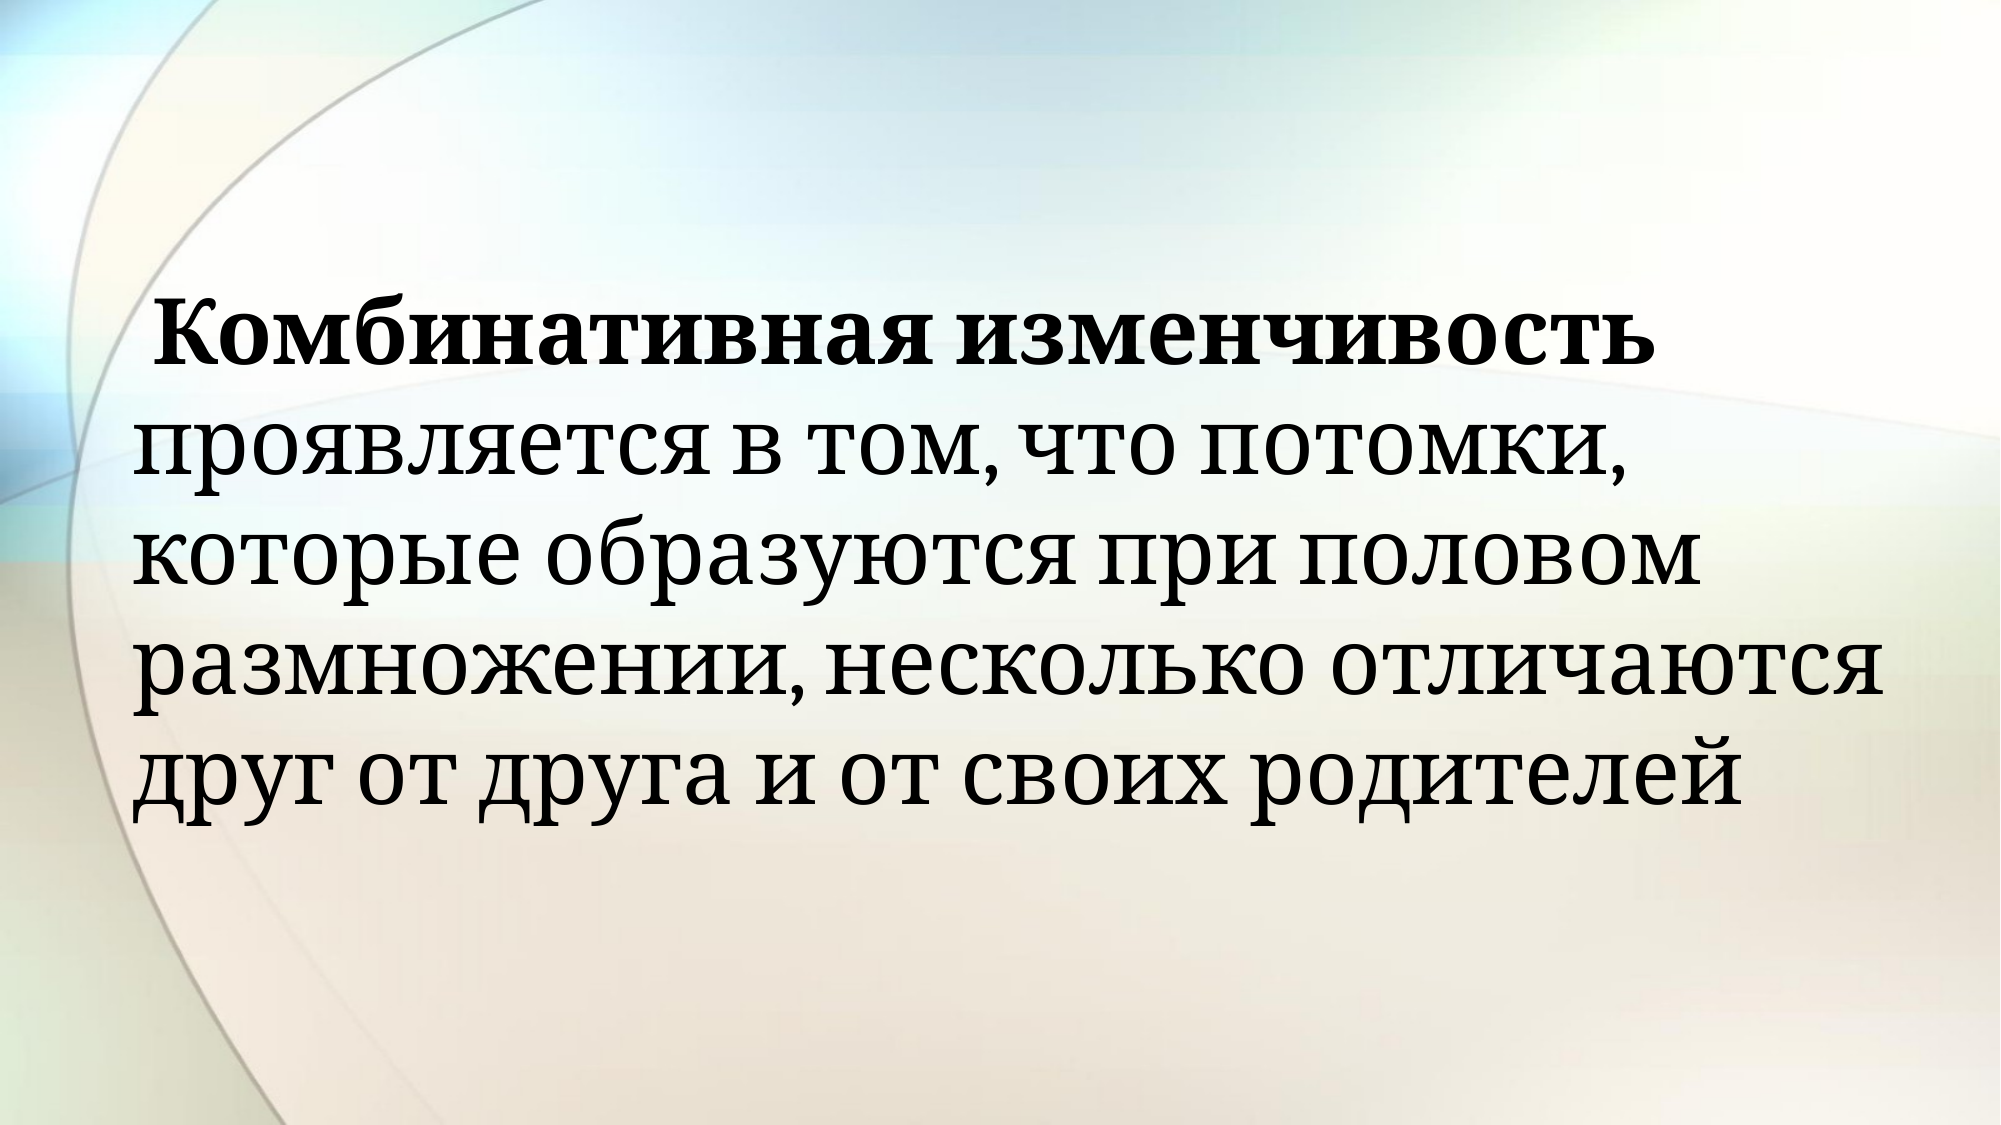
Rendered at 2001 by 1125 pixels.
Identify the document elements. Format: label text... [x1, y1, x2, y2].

picture [0, 0, 2001, 1125]
title Комбинативная изменчивость проявляется в том, что потомки, которые образуются при половом размножении, несколько отличаются друг от друга и от своих родителей [117, 439, 1915, 657]
